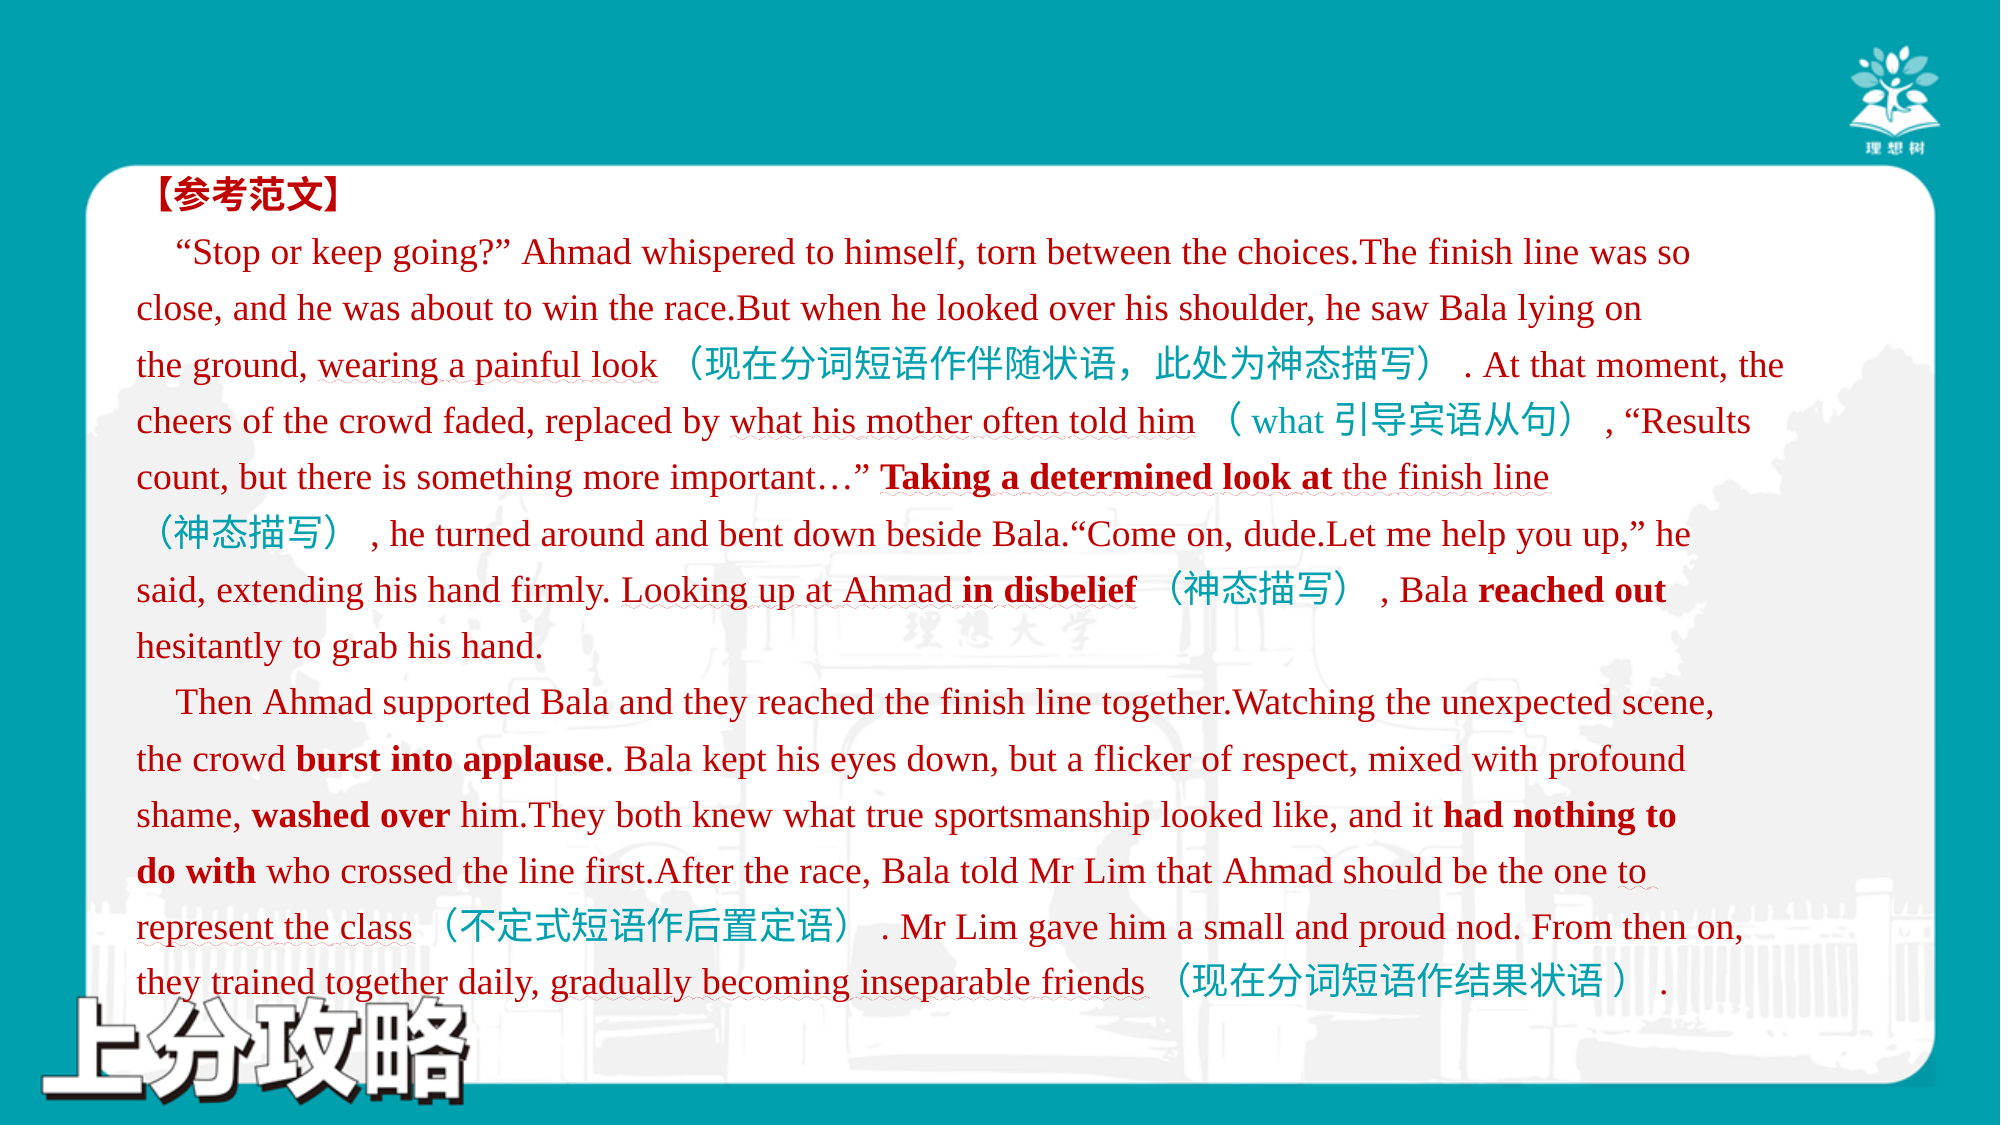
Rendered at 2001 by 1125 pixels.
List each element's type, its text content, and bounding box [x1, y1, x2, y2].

picture [0, 0, 2000, 1125]
text_box 【参考范文】 “Stop or keep going?” Ahmad whispered to himself, torn between the choices.The finish line was so close, and he was about to win the race.But when he looked over his shoulder, he saw Bala lying on the ground, wearing a painful look（现在分词短语作伴随状语，此处为神态描写）. At that moment, the cheers of the crowd faded, replaced by what his mother often told him（what引导宾语从句）, “Results count, but there is something more important…” Taking a determined look at the finish line （神态描写）, he turned around and bent down beside Bala.“Come on, dude.Let me help you up,” he said, extending his hand firmly. Looking up at Ahmad in disbelief（神态描写）, Bala reached out hesitantly to grab his hand. Then Ahmad supported Bala and they reached the finish line together.Watching the unexpected scene, the crowd burst into applause. Bala kept his eyes down, but a flicker of respect, mixed with profound shame, washed over him.They both knew what true sportsmanship looked like, and it had nothing to do with who crossed the line first.After the race, Bala told Mr Lim that Ahmad should be the one to represent the class（不定式短语作后置定语）. Mr Lim gave him a small and proud nod. From then on, they trained together daily, gradually becoming inseparable friends（现在分词短语作结果状语 ）. [136, 159, 1865, 997]
